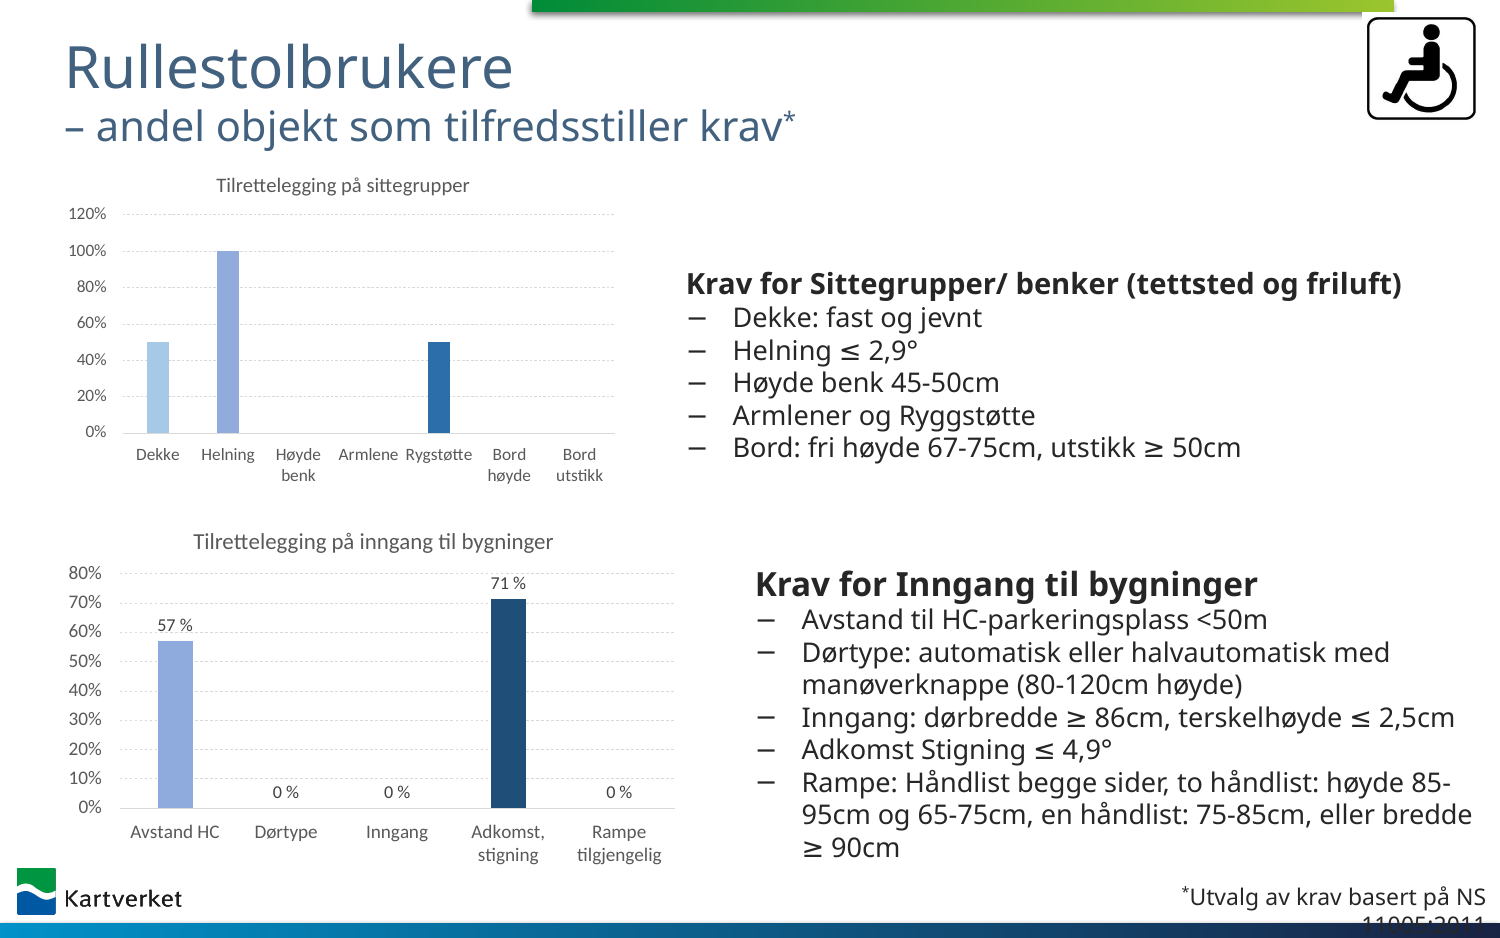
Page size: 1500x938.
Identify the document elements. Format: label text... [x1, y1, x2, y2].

text_box Krav for Inngang til bygninger Avstand til HC-parkeringsplass <50m Dørtype: automatisk eller halvautomatisk med manøverknappe (80-120cm høyde) Inngang: dørbredde ≥ 86cm, terskelhøyde ≤ 2,5cm Adkomst Stigning ≤ 4,9° Rampe: Håndlist begge sider, to håndlist: høyde 85-95cm og 65-75cm, en håndlist: 75-85cm, eller bredde ≥ 90cm [740, 555, 1491, 870]
picture [62, 166, 625, 492]
text_box Krav for Sittegrupper/ benker (tettsted og friluft) Dekke: fast og jevnt Helning ≤ 2,9° Høyde benk 45-50cm Armlener og Ryggstøtte Bord: fri høyde 67-75cm, utstikk ≥ 50cm [670, 258, 1418, 471]
text_box *Utvalg av krav basert på NS 11005:2011 [1068, 873, 1500, 938]
picture [1362, 12, 1481, 126]
text_box Rullestolbrukere – andel objekt som tilfredsstiller krav* [49, 25, 1431, 158]
picture [62, 520, 686, 874]
